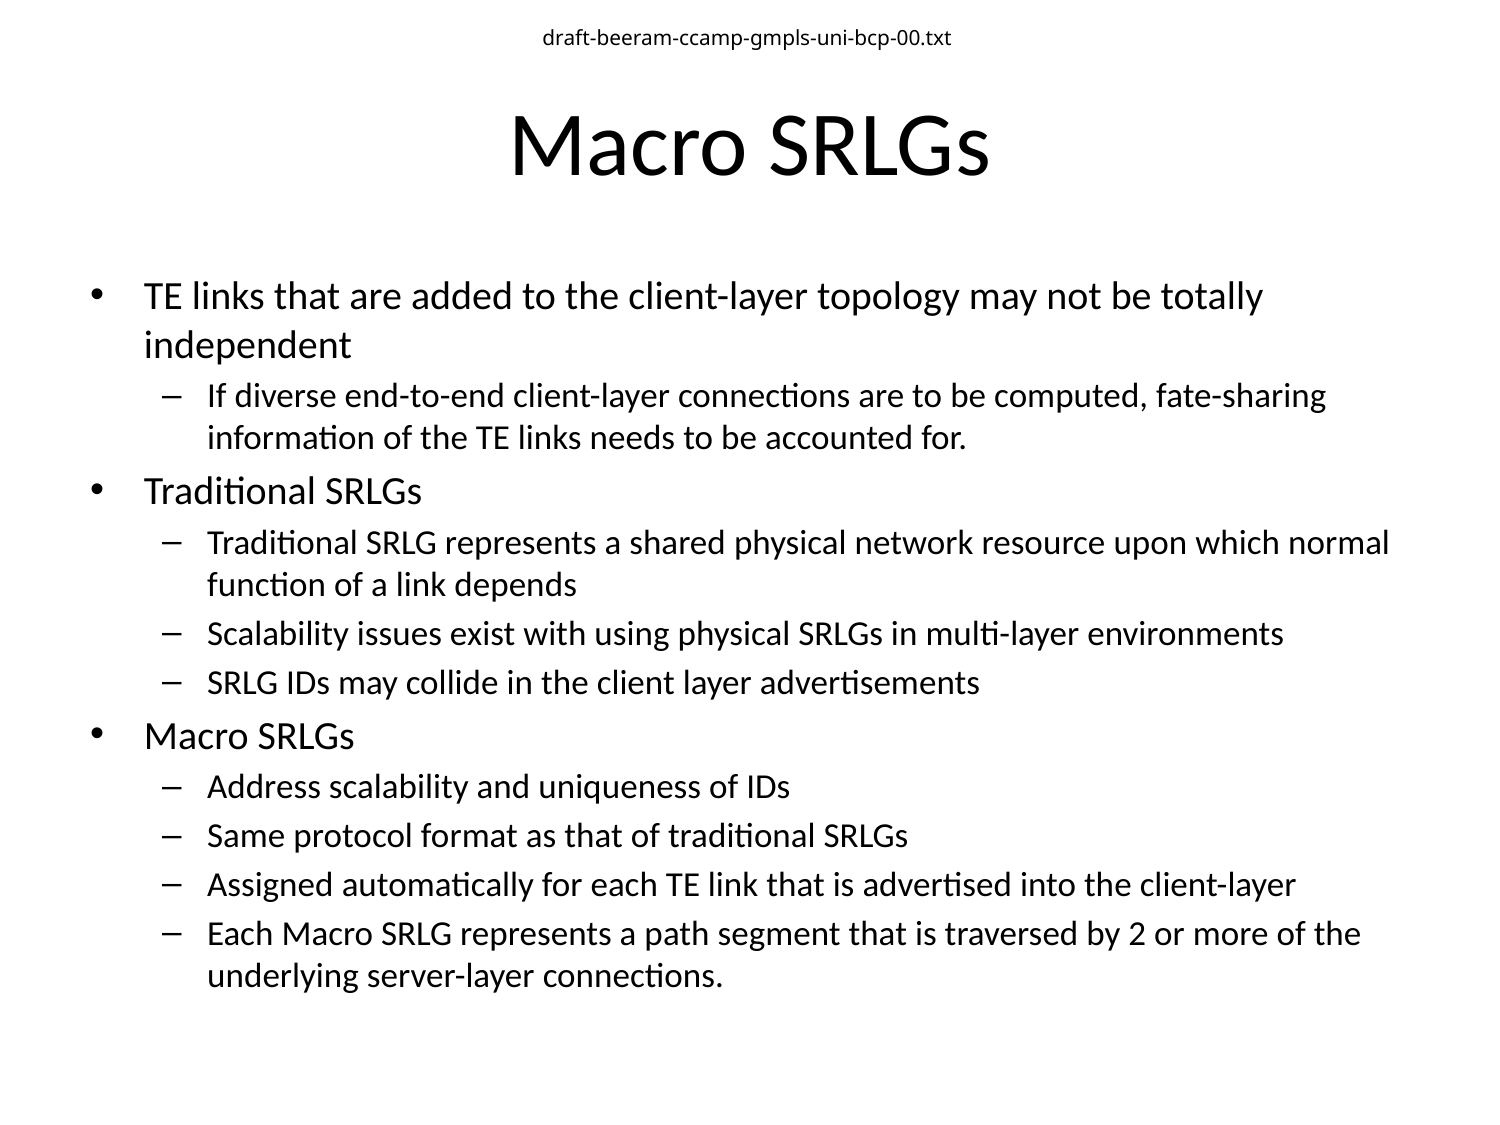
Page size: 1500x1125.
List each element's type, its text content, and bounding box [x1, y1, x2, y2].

list TE links that are added to the client-layer topology may not be totally independent If diverse end-to-end client-layer connections are to be computed, fate-sharing information of the TE links needs to be accounted for. Traditional SRLGs Traditional SRLG represents a shared physical network resource upon which normal function of a link depends Scalability issues exist with using physical SRLGs in multi-layer environments SRLG IDs may collide in the client layer advertisements Macro SRLGs Address scalability and uniqueness of IDs Same protocol format as that of traditional SRLGs Assigned automatically for each TE link that is advertised into the client-layer Each Macro SRLG represents a path segment that is traversed by 2 or more of the underlying server-layer connections. [75, 262, 1425, 1005]
text_box draft-beeram-ccamp-gmpls-uni-bcp-00.txt [527, 17, 973, 58]
title Macro SRLGs [75, 45, 1425, 233]
